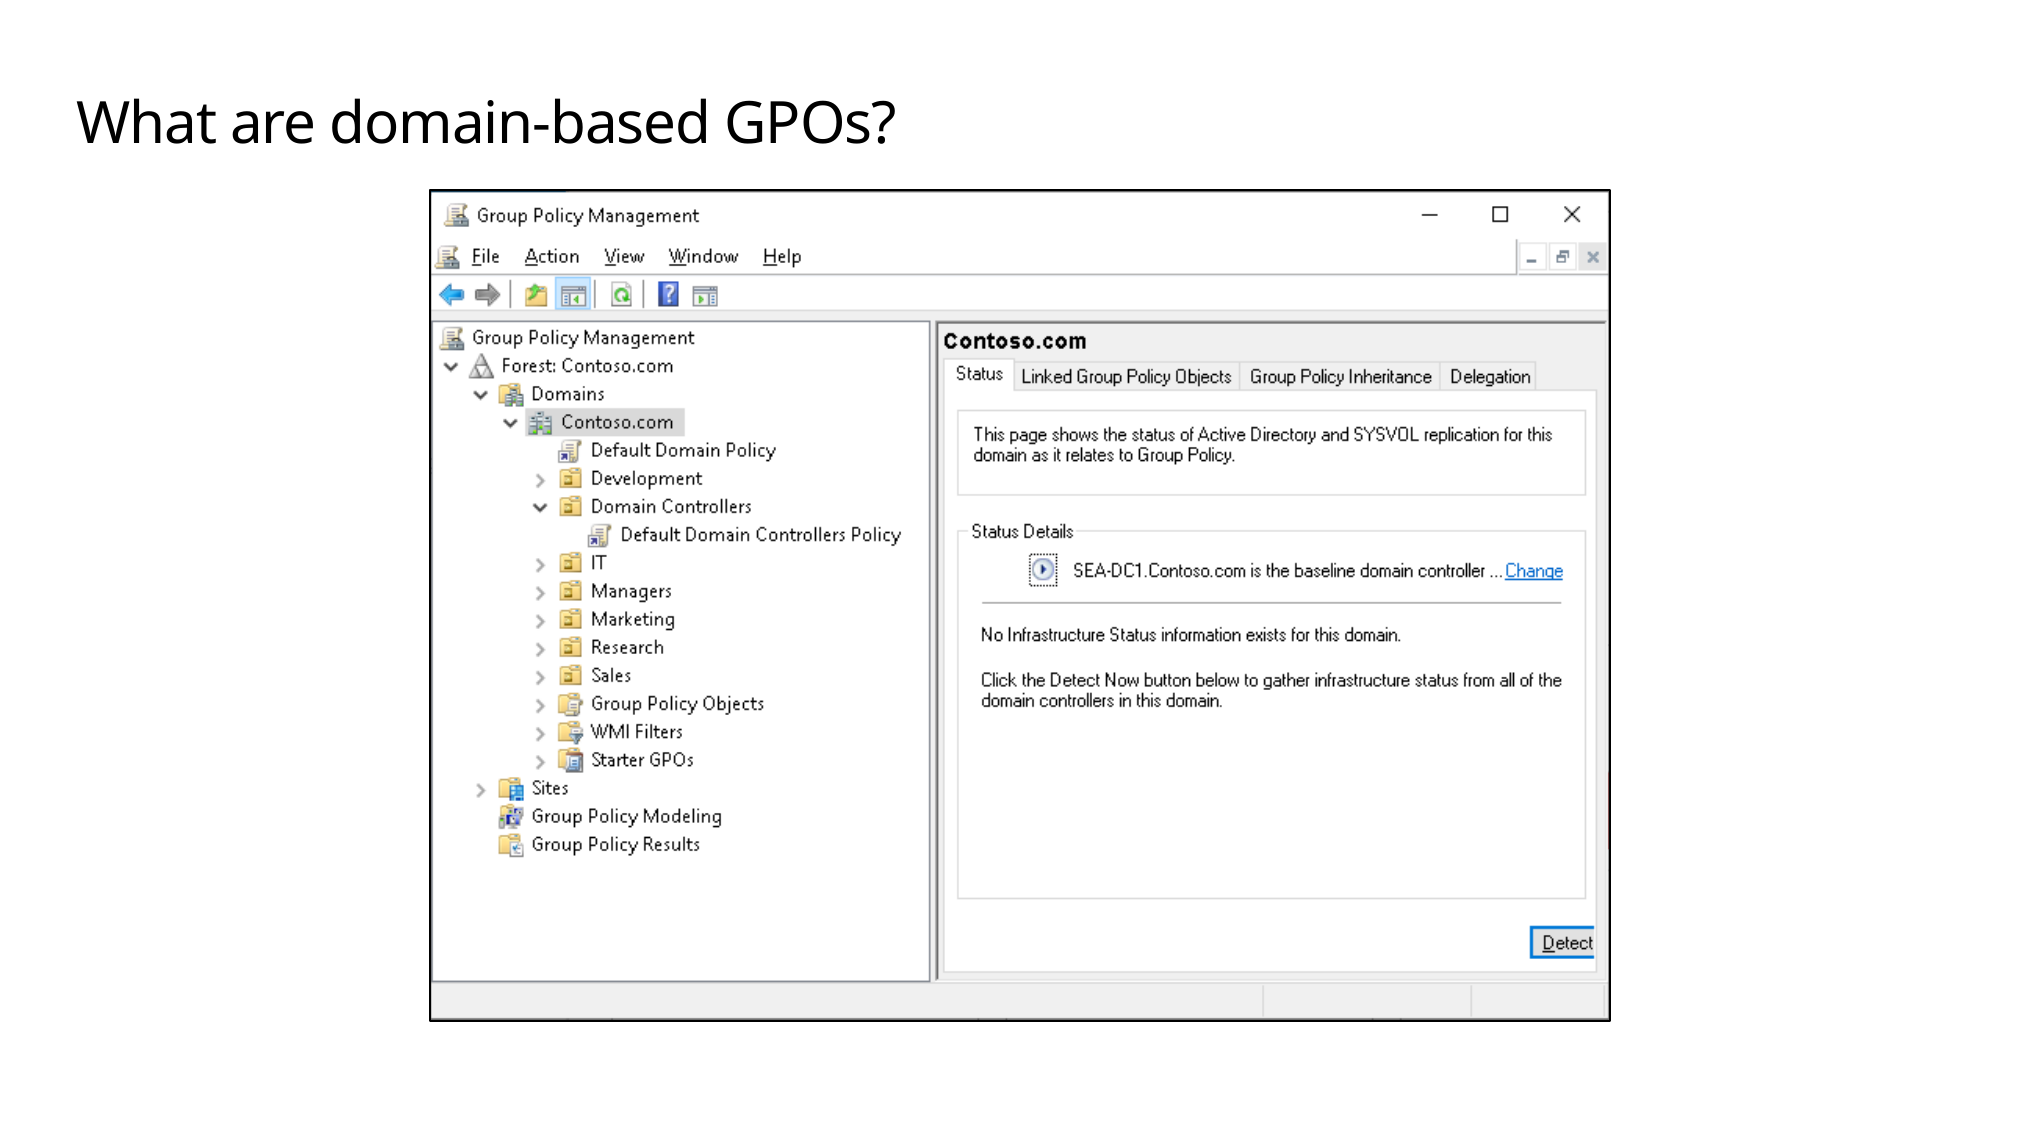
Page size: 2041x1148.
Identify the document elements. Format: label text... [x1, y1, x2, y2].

title What are domain-based GPOs? [76, 93, 1968, 161]
picture [430, 191, 1610, 1020]
